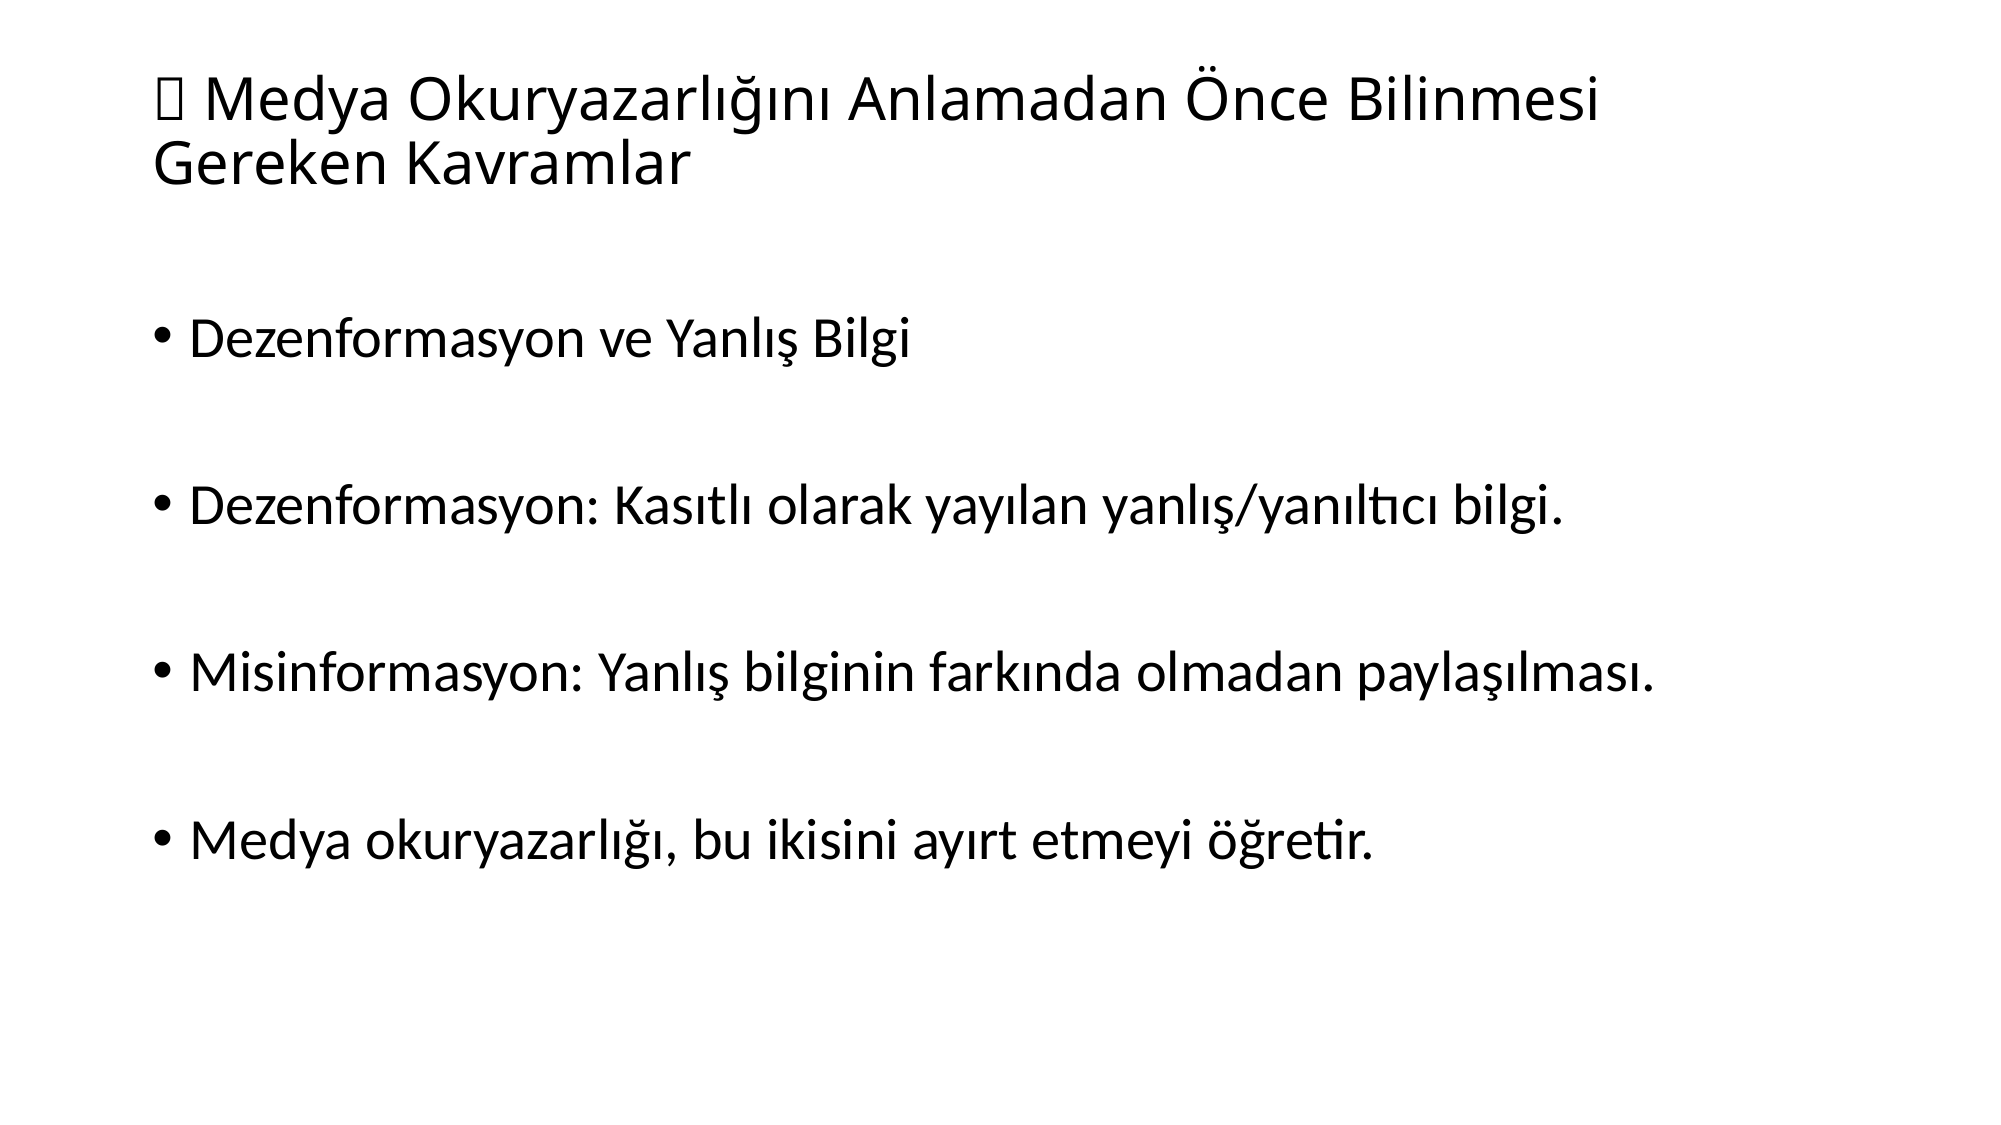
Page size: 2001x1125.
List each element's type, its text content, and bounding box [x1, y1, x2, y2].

list Dezenformasyon ve Yanlış Bilgi Dezenformasyon: Kasıtlı olarak yayılan yanlış/yanıltıcı bilgi. Misinformasyon: Yanlış bilginin farkında olmadan paylaşılması. Medya okuryazarlığı, bu ikisini ayırt etmeyi öğretir. [137, 299, 1863, 1014]
title 📌 Medya Okuryazarlığını Anlamadan Önce Bilinmesi Gereken Kavramlar [137, 59, 1863, 278]
